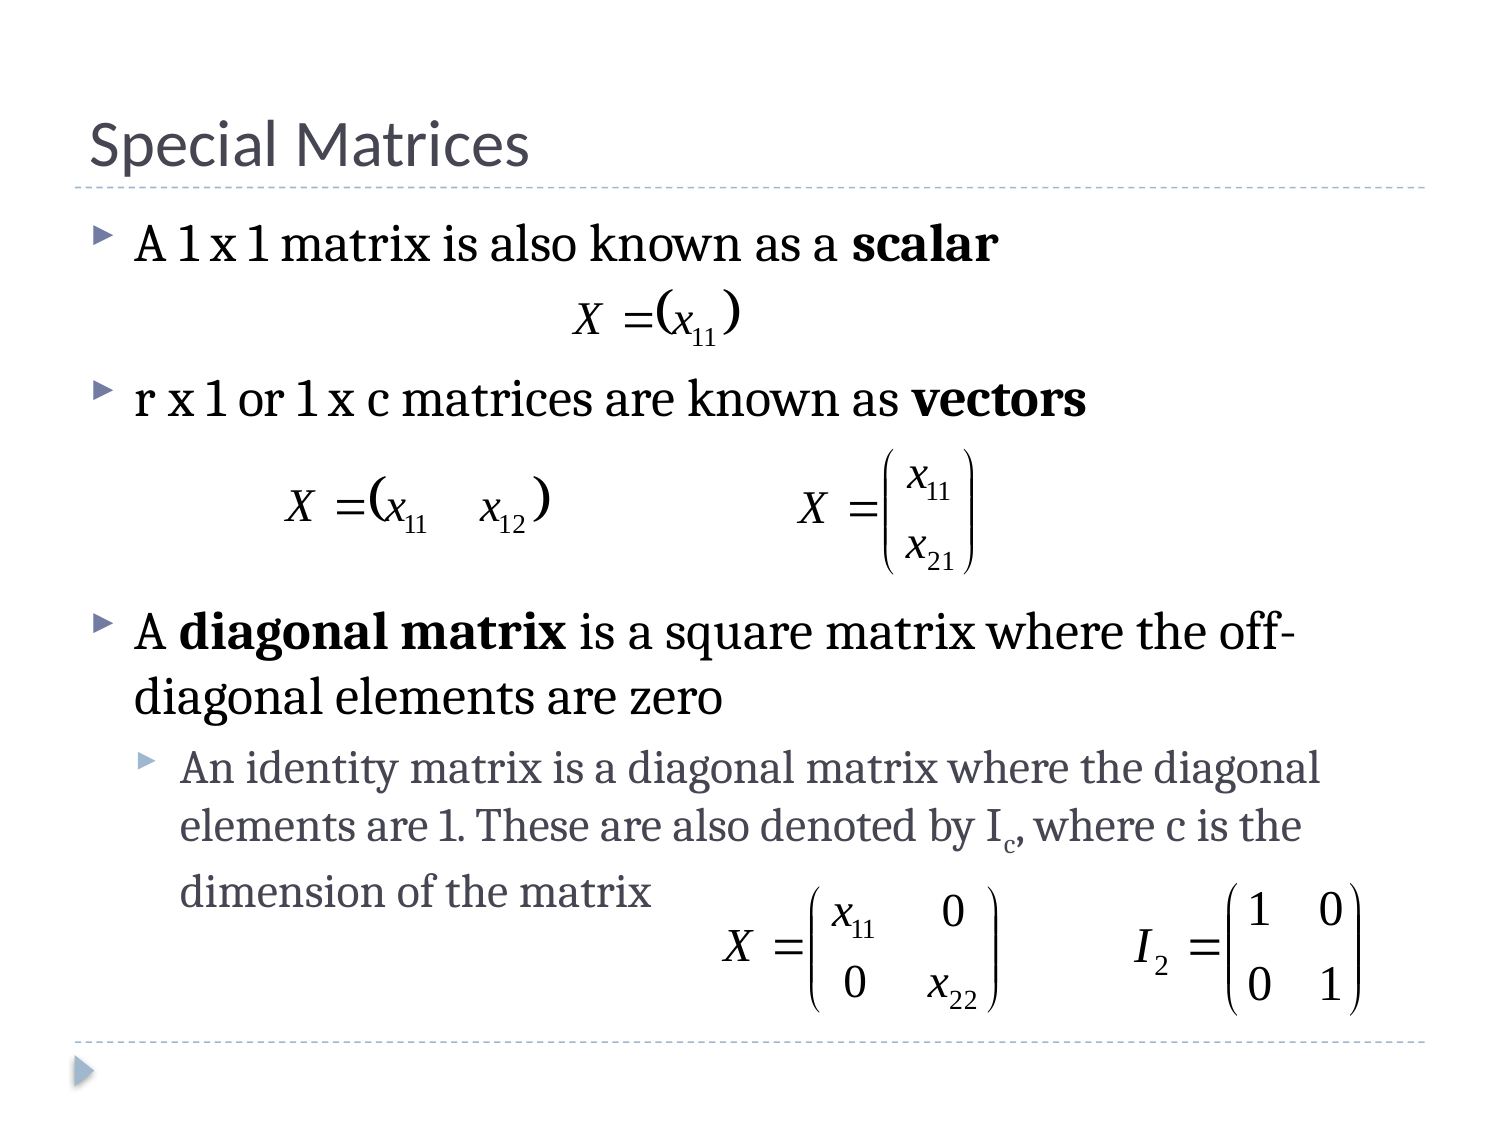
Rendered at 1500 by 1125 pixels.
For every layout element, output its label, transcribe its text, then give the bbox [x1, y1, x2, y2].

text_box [562, 287, 743, 355]
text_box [1124, 874, 1376, 1026]
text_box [712, 874, 1013, 1026]
list A 1 x 1 matrix is also known as a scalar r x 1 or 1 x c matrices are known as vectors A diagonal matrix is a square matrix where the off-diagonal elements are zero An identity matrix is a diagonal matrix where the diagonal elements are 1. These are also denoted by Ic, where c is the dimension of the matrix [75, 200, 1425, 1010]
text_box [274, 474, 553, 542]
title Special Matrices [75, 24, 1425, 188]
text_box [787, 437, 987, 587]
